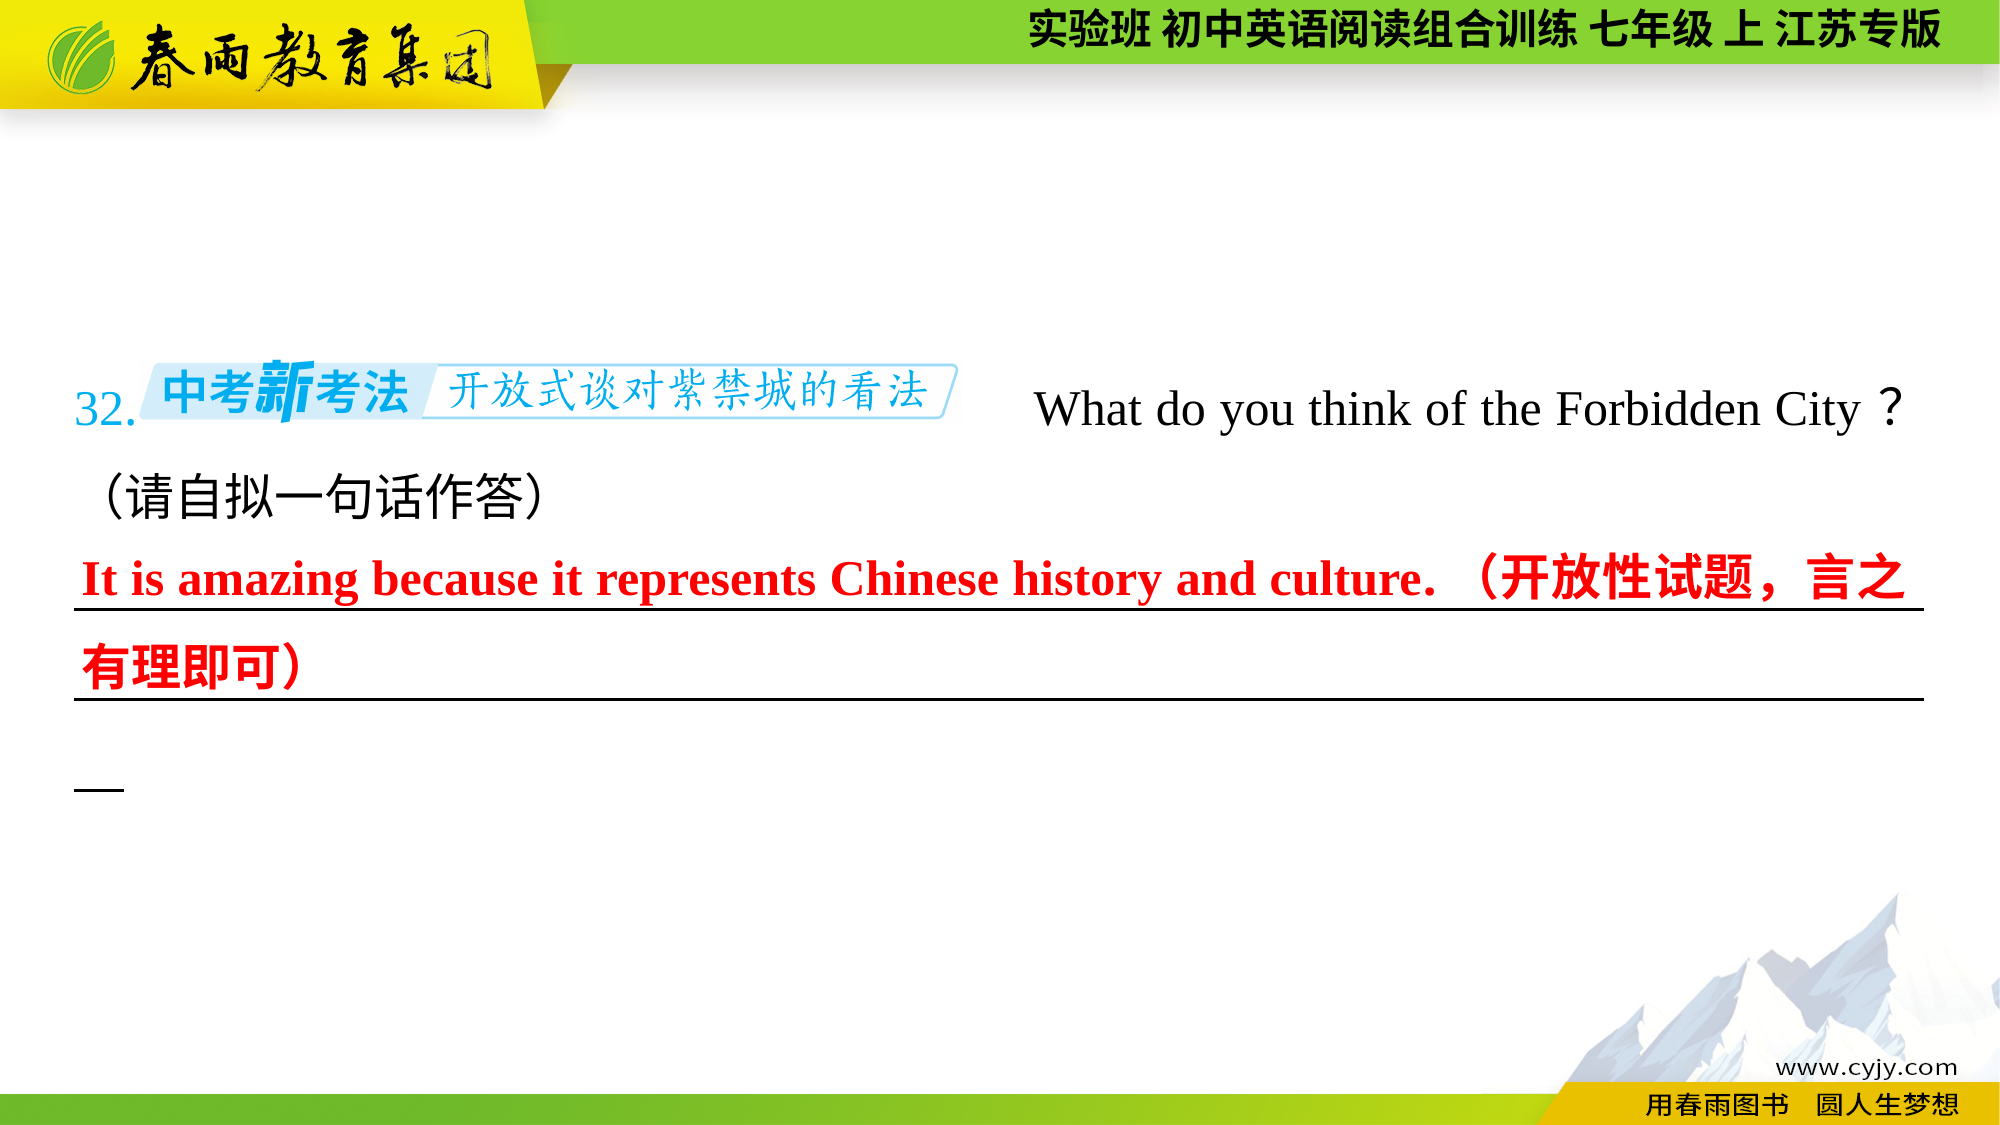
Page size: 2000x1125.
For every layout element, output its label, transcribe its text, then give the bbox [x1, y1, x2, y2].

text_box It is amazing because it represents Chinese history and culture.（开放性试题，言之有理即可） [66, 507, 1922, 703]
picture [0, 0, 2000, 1125]
list 32. What do you think of the Forbidden City？（请自拟一句话作答） __________________________________________________________________________ __________________________________________________________________________ [59, 337, 1944, 716]
